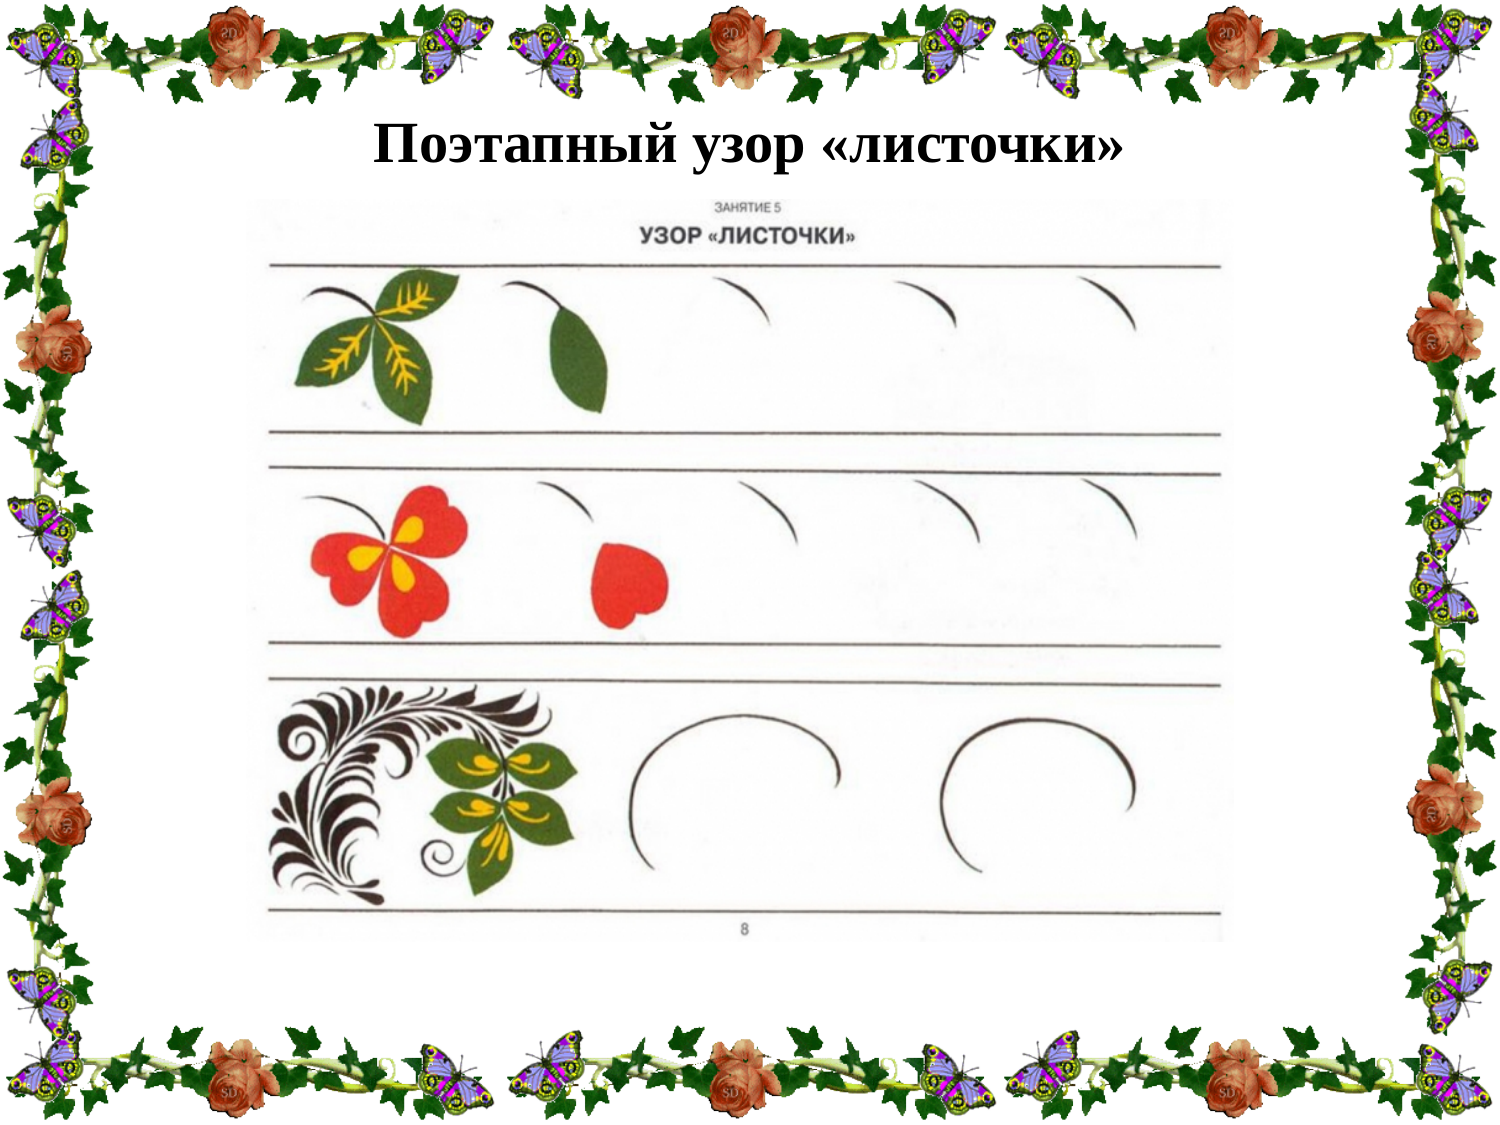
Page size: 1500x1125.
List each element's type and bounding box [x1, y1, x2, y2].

text_box [0, 0, 1500, 1125]
list [245, 198, 1234, 942]
